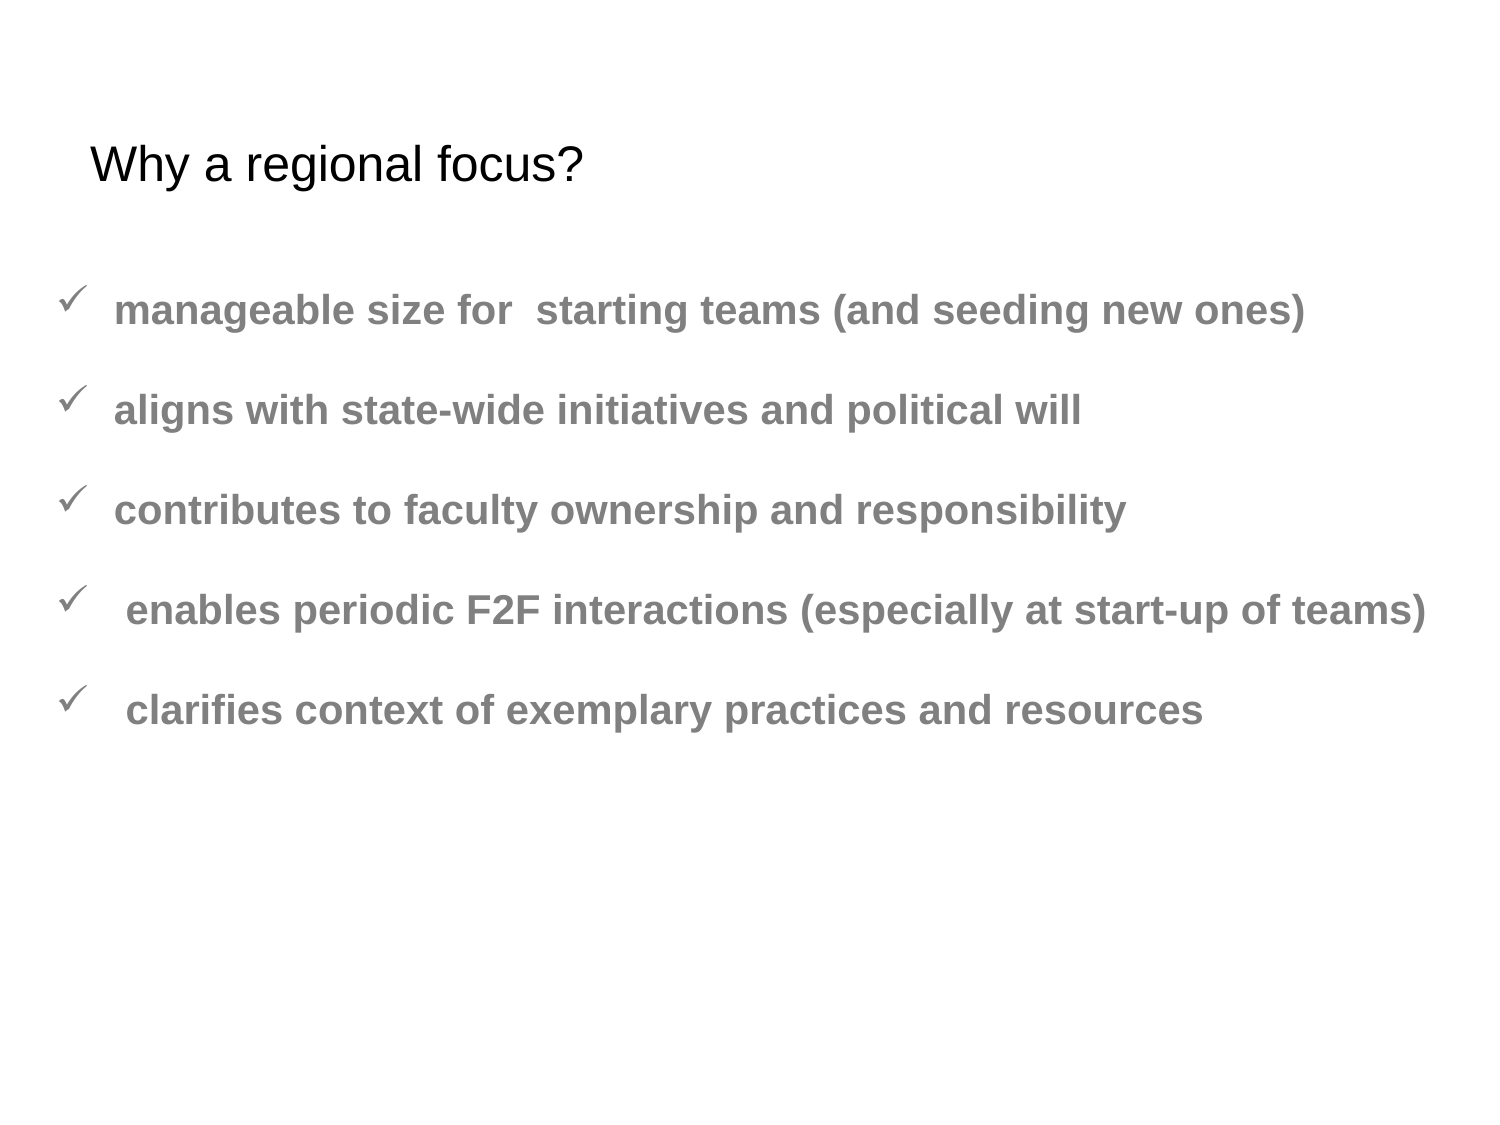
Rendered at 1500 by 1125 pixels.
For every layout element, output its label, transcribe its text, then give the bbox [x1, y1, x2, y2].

text_box manageable size for starting teams (and seeding new ones) aligns with state-wide initiatives and political will contributes to faculty ownership and responsibility enables periodic F2F interactions (especially at start-up of teams) clarifies context of exemplary practices and resources [40, 275, 1443, 740]
title Why a regional focus? [74, 47, 1426, 275]
